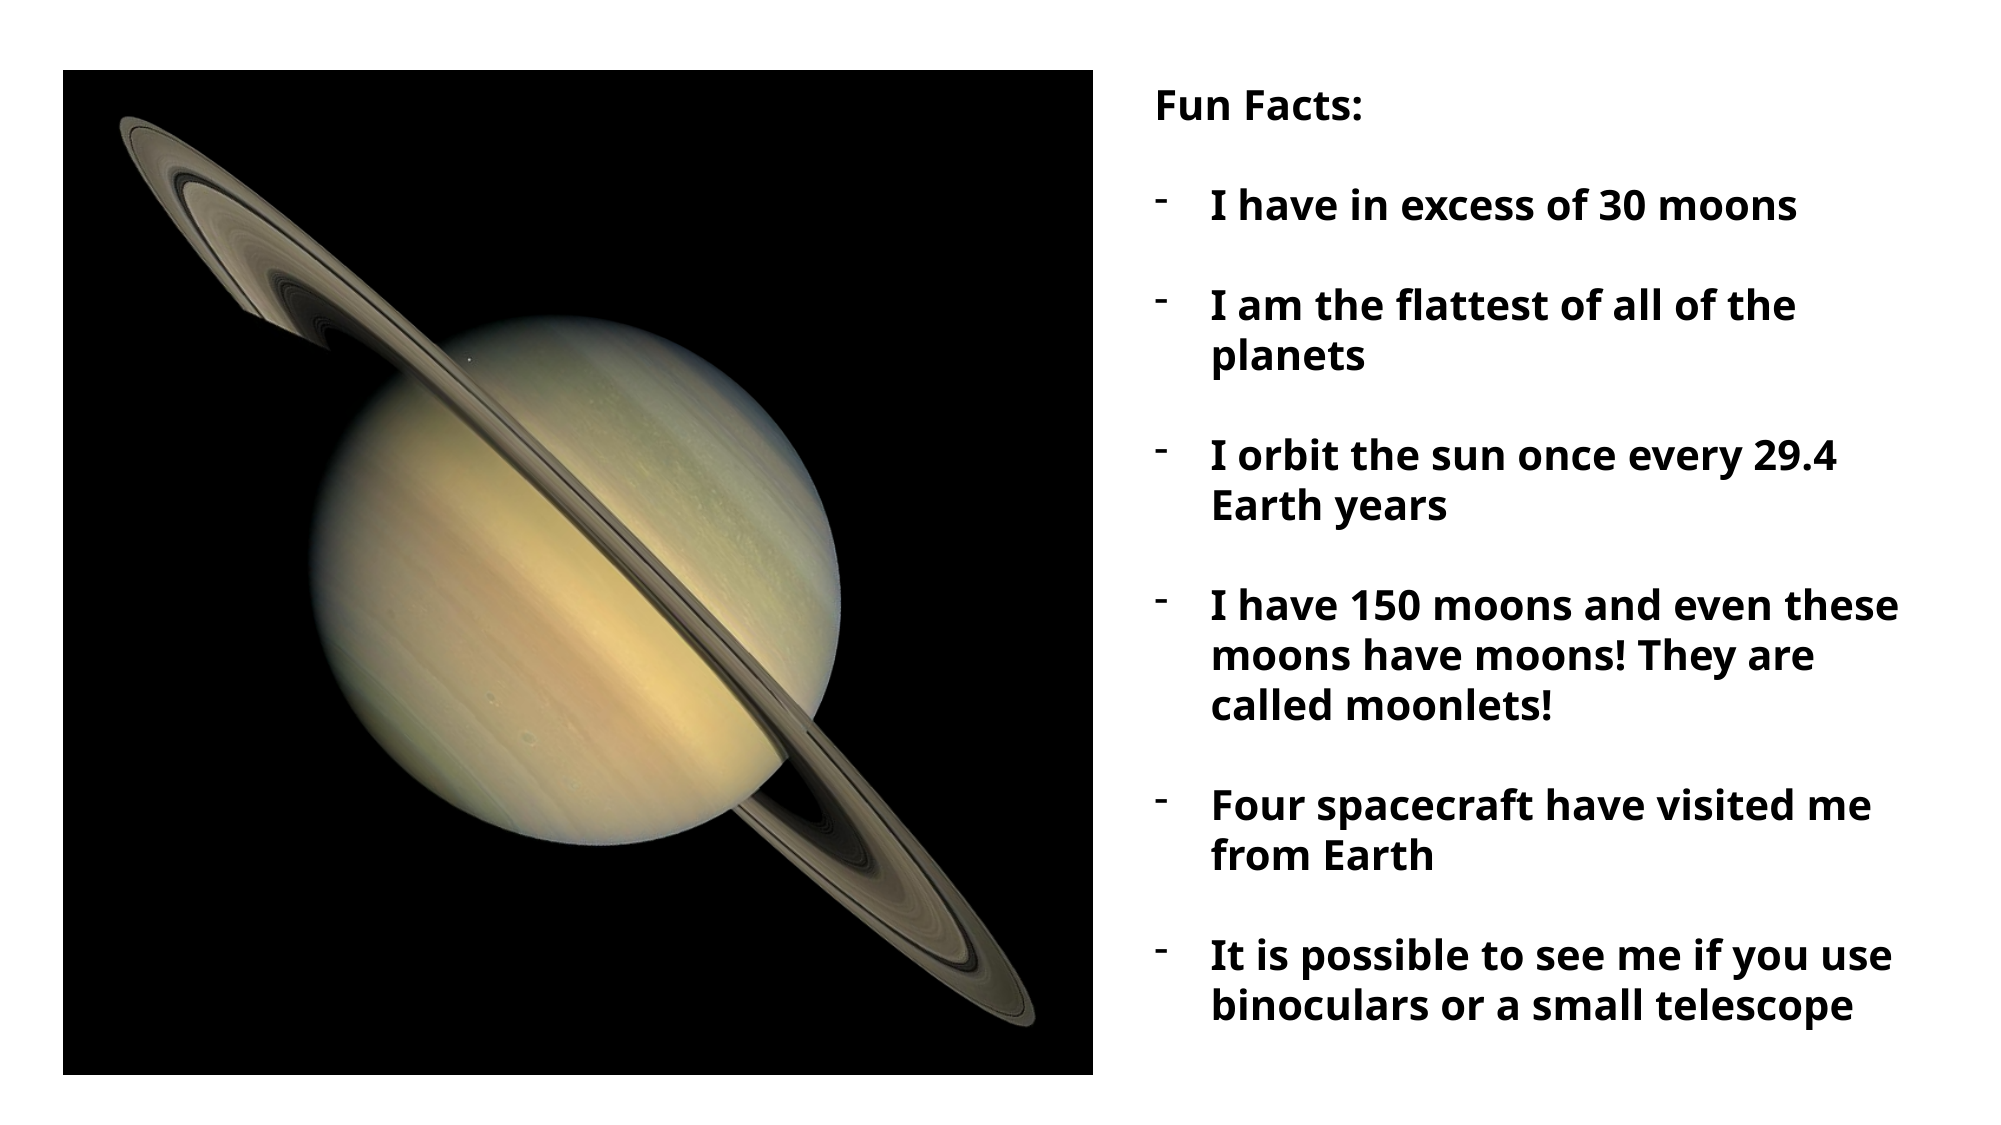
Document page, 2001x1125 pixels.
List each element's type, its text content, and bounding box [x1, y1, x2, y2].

text_box [63, 70, 1093, 1075]
picture [106, 101, 1050, 1044]
text_box Fun Facts: I have in excess of 30 moons I am the flattest of all of the planets I orbit the sun once every 29.4 Earth years I have 150 moons and even these moons have moons! They are called moonlets! Four spacecraft have visited me from Earth It is possible to see me if you use binoculars or a small telescope [1139, 71, 1934, 1037]
